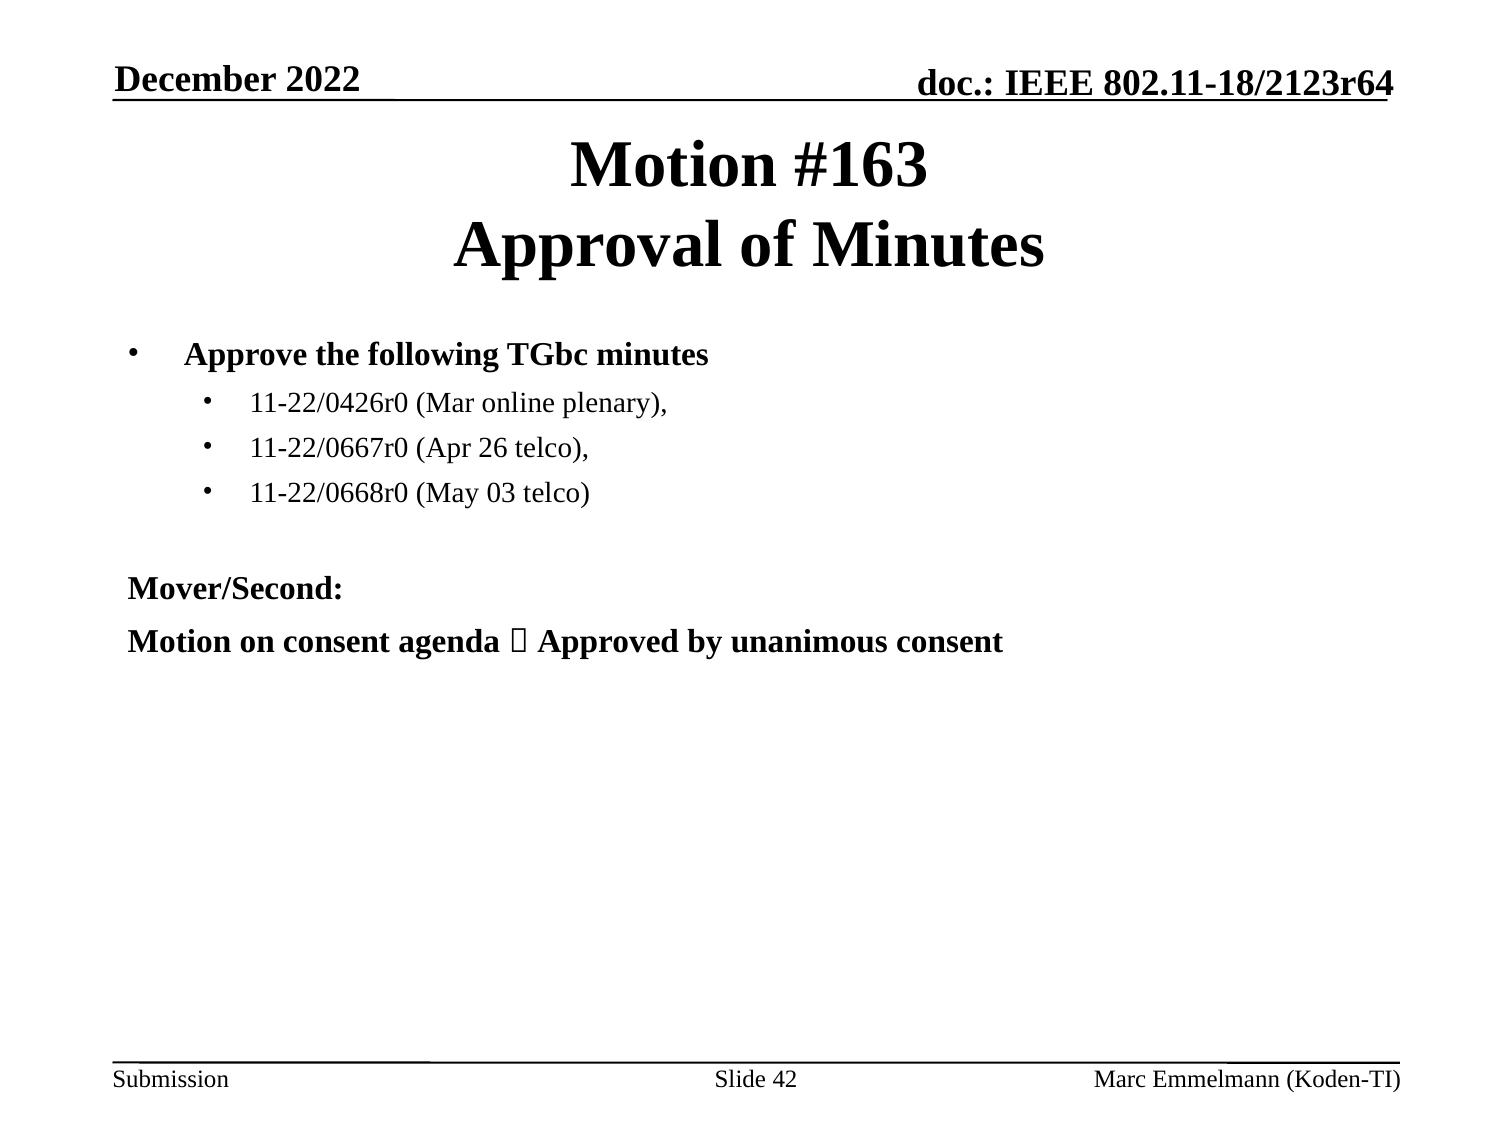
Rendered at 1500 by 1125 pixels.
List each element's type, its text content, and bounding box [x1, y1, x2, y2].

slide_number Slide 42 [712, 1061, 800, 1123]
title Motion #163 Approval of Minutes [112, 112, 1388, 288]
footer Marc Emmelmann (Koden-TI) [878, 1061, 1402, 1093]
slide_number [114, 54, 423, 100]
list Approve the following TGbc minutes 11-22/0426r0 (Mar online plenary), 11-22/0667r0 (Apr 26 telco), 11-22/0668r0 (May 03 telco) Mover/Second: Motion on consent agenda  Approved by unanimous consent [112, 324, 1388, 1000]
